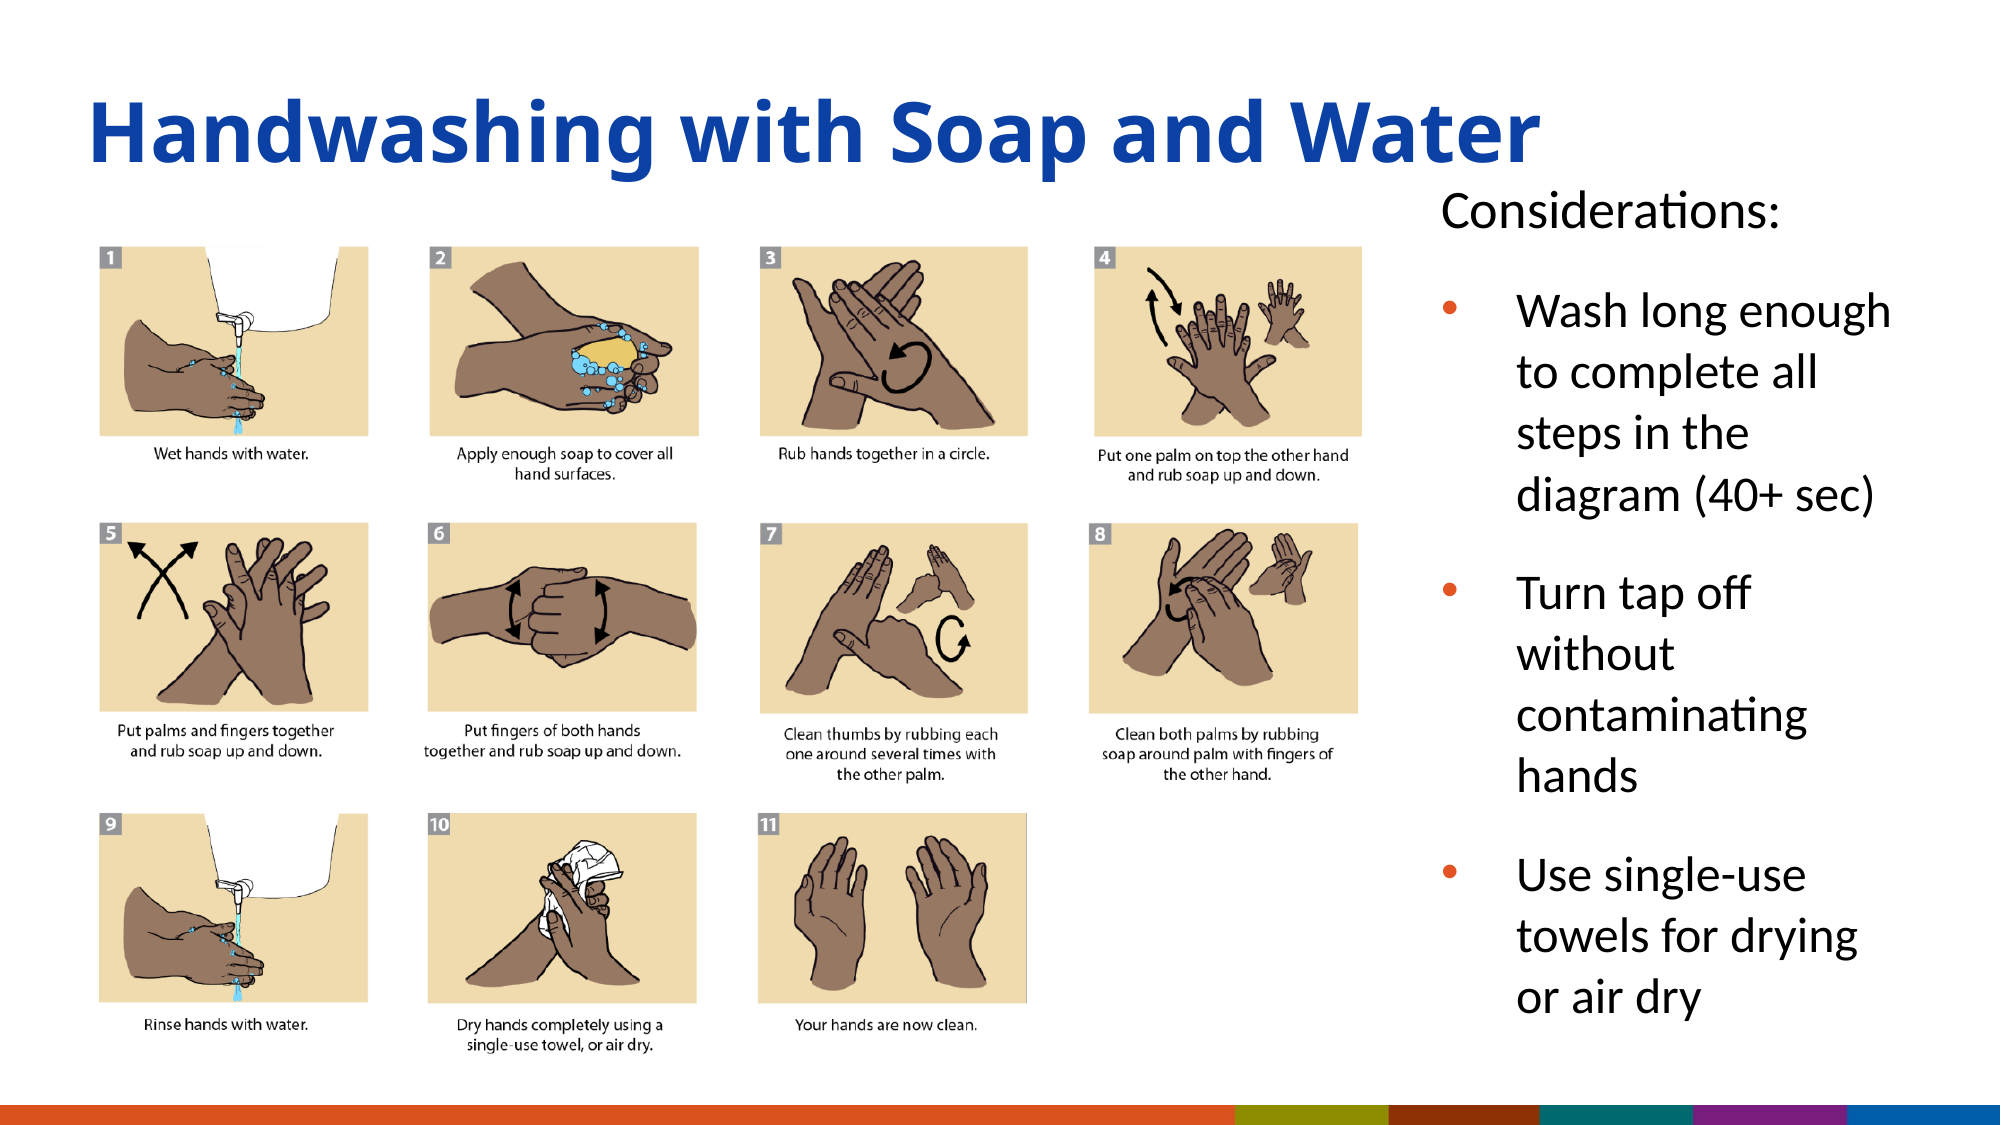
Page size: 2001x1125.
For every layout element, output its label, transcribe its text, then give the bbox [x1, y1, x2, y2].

list Considerations: Wash long enough to complete all steps in the diagram (40+ sec) Turn tap off without contaminating hands Use single-use towels for drying or air dry [1425, 170, 1912, 955]
picture [99, 246, 1363, 1054]
picture [0, 1105, 2000, 1125]
title Handwashing with Soap and Water [71, 81, 1895, 187]
